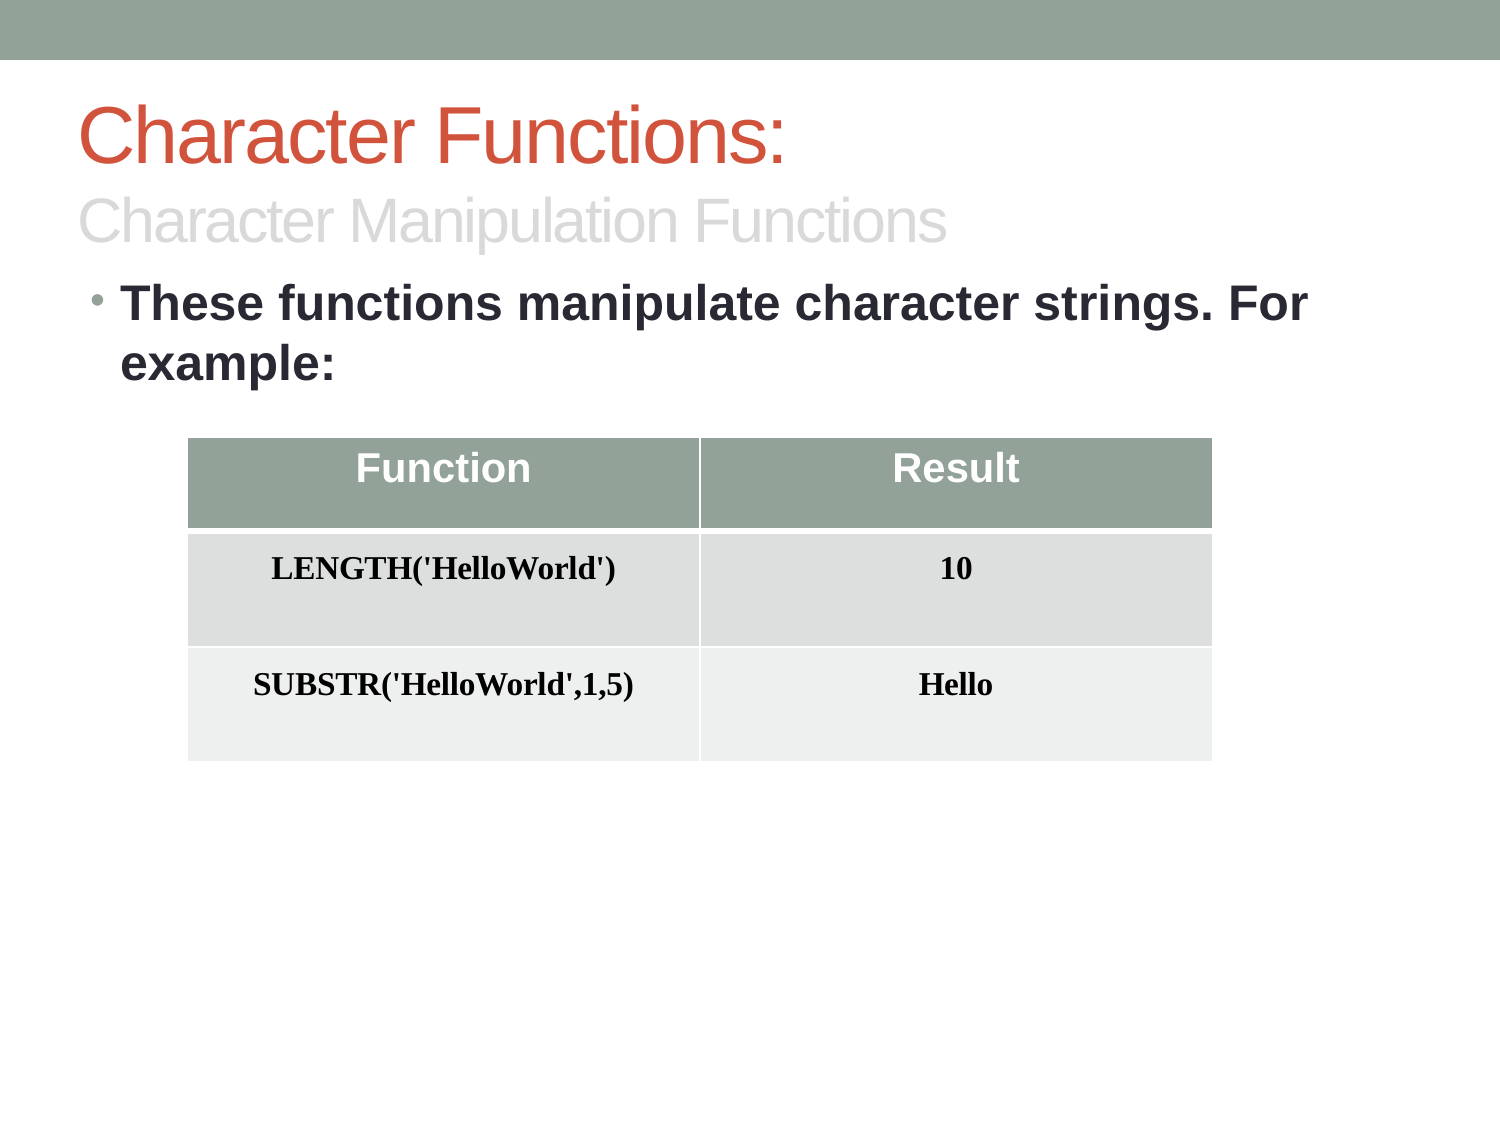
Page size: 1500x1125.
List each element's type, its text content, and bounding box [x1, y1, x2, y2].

table_cell Hello [701, 648, 1212, 761]
title Character Functions: Character Manipulation Functions [62, 75, 1413, 263]
table_header Result [701, 438, 1212, 528]
list These functions manipulate character strings. For example: [75, 262, 1425, 1063]
table_cell LENGTH('HelloWorld') [188, 534, 699, 646]
table_header Function [188, 438, 699, 528]
table_cell SUBSTR('HelloWorld',1,5) [188, 648, 699, 761]
table_cell 10 [701, 534, 1212, 646]
